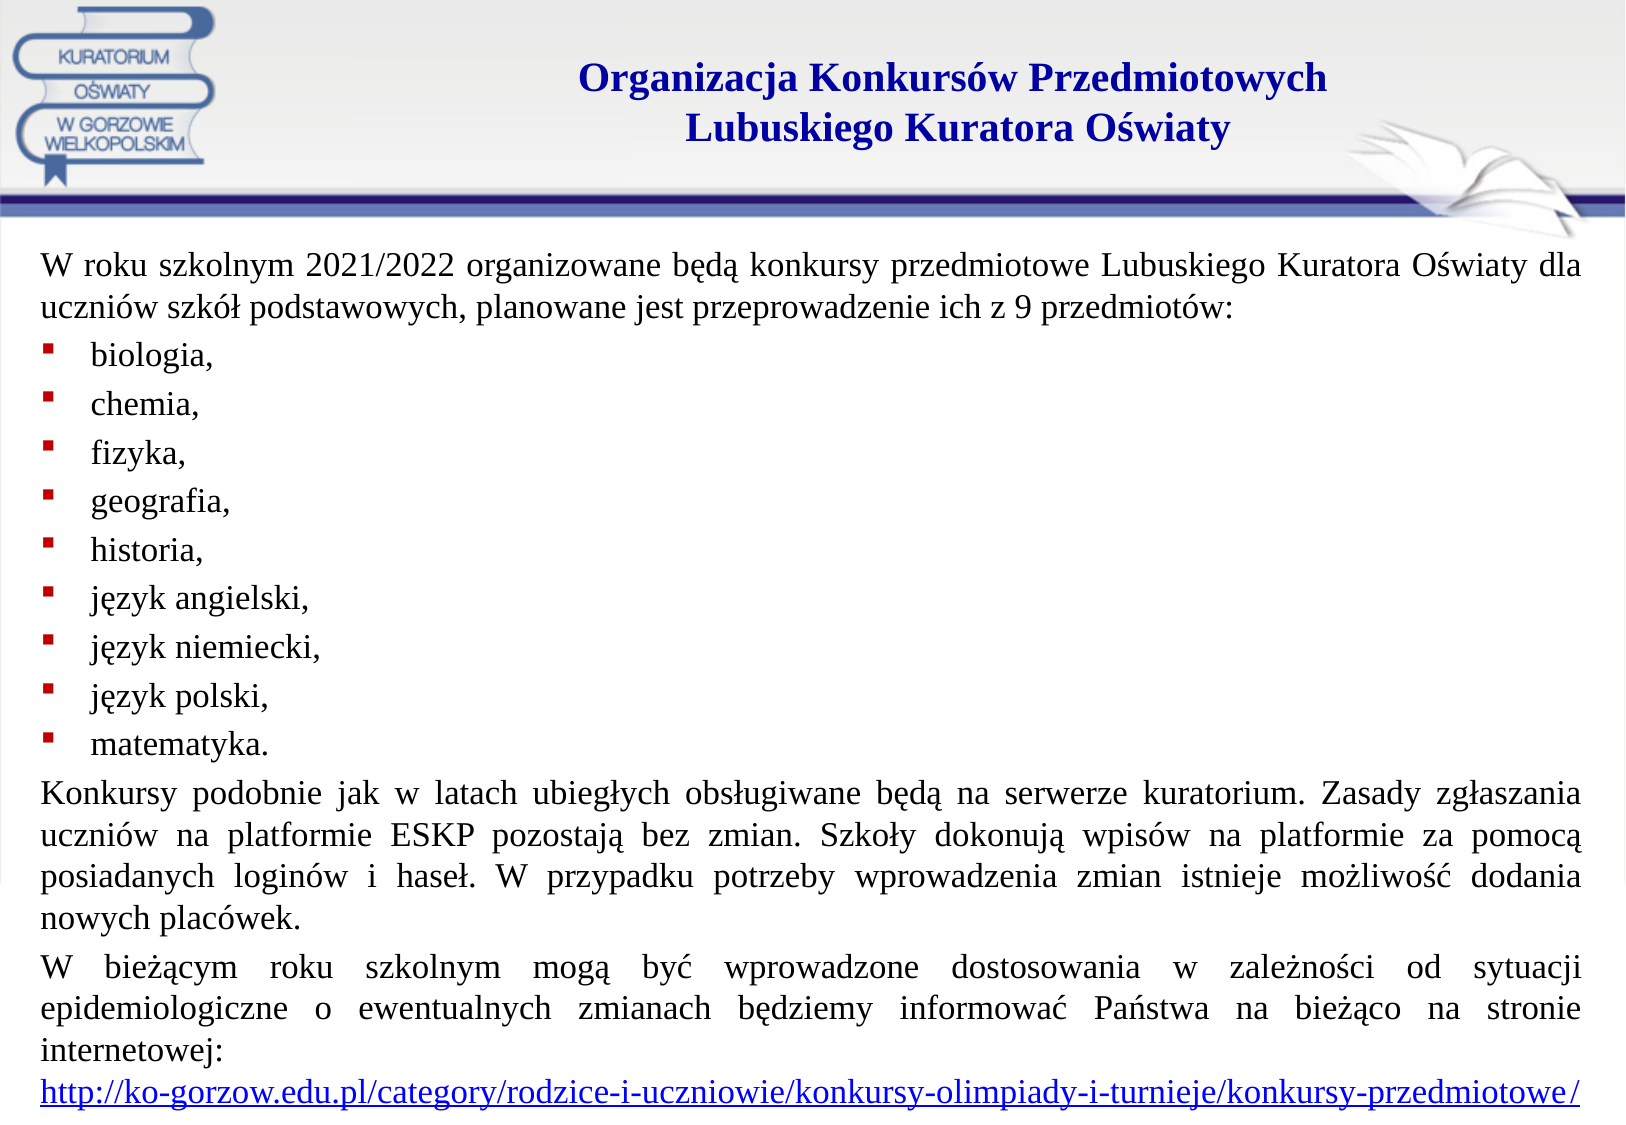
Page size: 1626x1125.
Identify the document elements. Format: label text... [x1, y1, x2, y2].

title Organizacja Konkursów Przedmiotowych Lubuskiego Kuratora Oświaty [317, 23, 1600, 176]
list W roku szkolnym 2021/2022 organizowane będą konkursy przedmiotowe Lubuskiego Kuratora Oświaty dla uczniów szkół podstawowych, planowane jest przeprowadzenie ich z 9 przedmiotów: biologia, chemia, fizyka, geografia, historia, język angielski, język niemiecki, język polski, matematyka. Konkursy podobnie jak w latach ubiegłych obsługiwane będą na serwerze kuratorium. Zasady zgłaszania uczniów na platformie ESKP pozostają bez zmian. Szkoły dokonują wpisów na platformie za pomocą posiadanych loginów i haseł. W przypadku potrzeby wprowadzenia zmian istnieje możliwość dodania nowych placówek. W bieżącym roku szkolnym mogą być wprowadzone dostosowania w zależności od sytuacji epidemiologiczne o ewentualnych zmianach będziemy informować Państwa na bieżąco na stronie internetowej: http://ko-gorzow.edu.pl/category/rodzice-i-uczniowie/konkursy-olimpiady-i-turnieje/konkursy-przedmiotowe/ [25, 234, 1600, 1125]
picture [0, 0, 1626, 1125]
